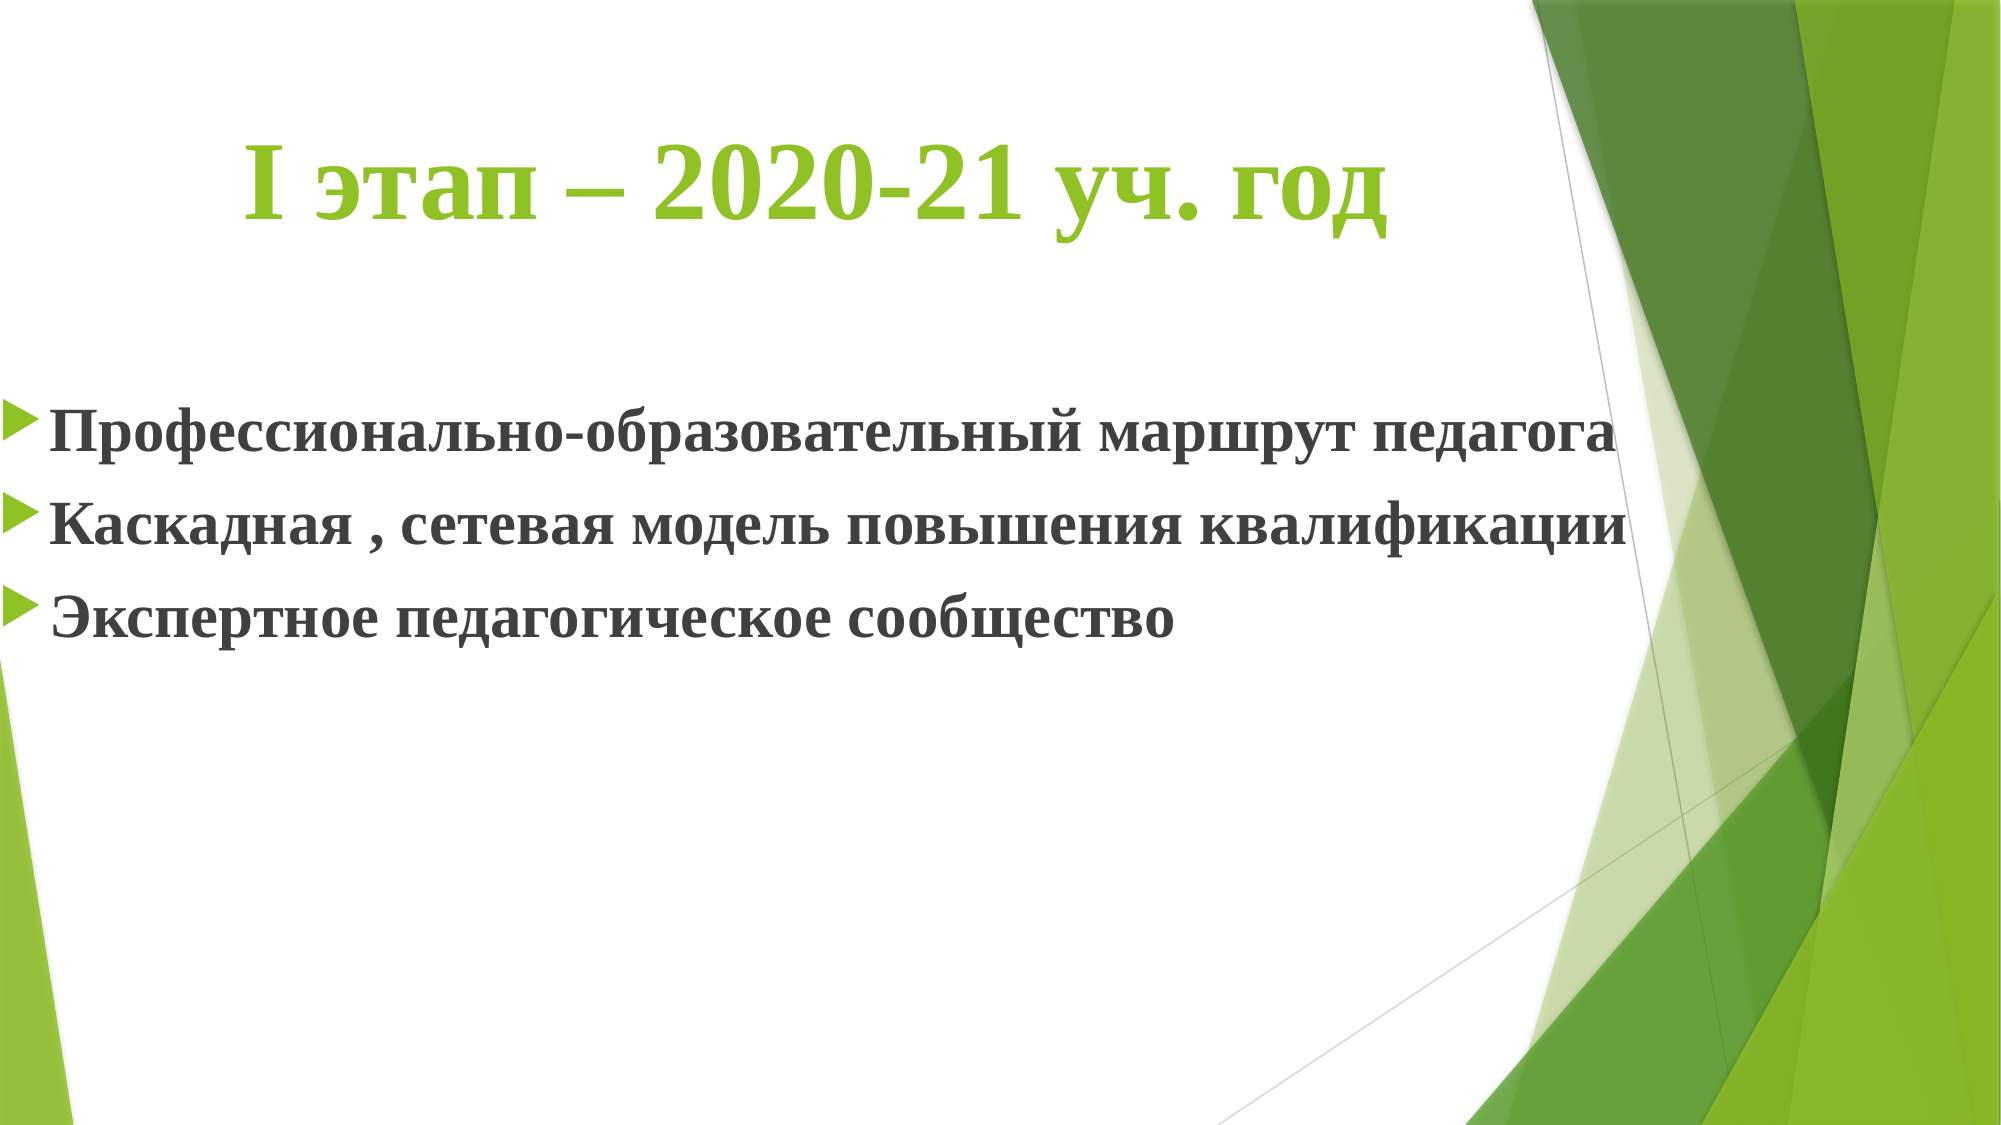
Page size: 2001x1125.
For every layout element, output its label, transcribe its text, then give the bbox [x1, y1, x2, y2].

title I этап – 2020-21 уч. год [111, 99, 1522, 317]
list Профессионально-образовательный маршрут педагога Каскадная , сетевая модель повышения квалификации Экспертное педагогическое сообщество [0, 381, 1816, 746]
